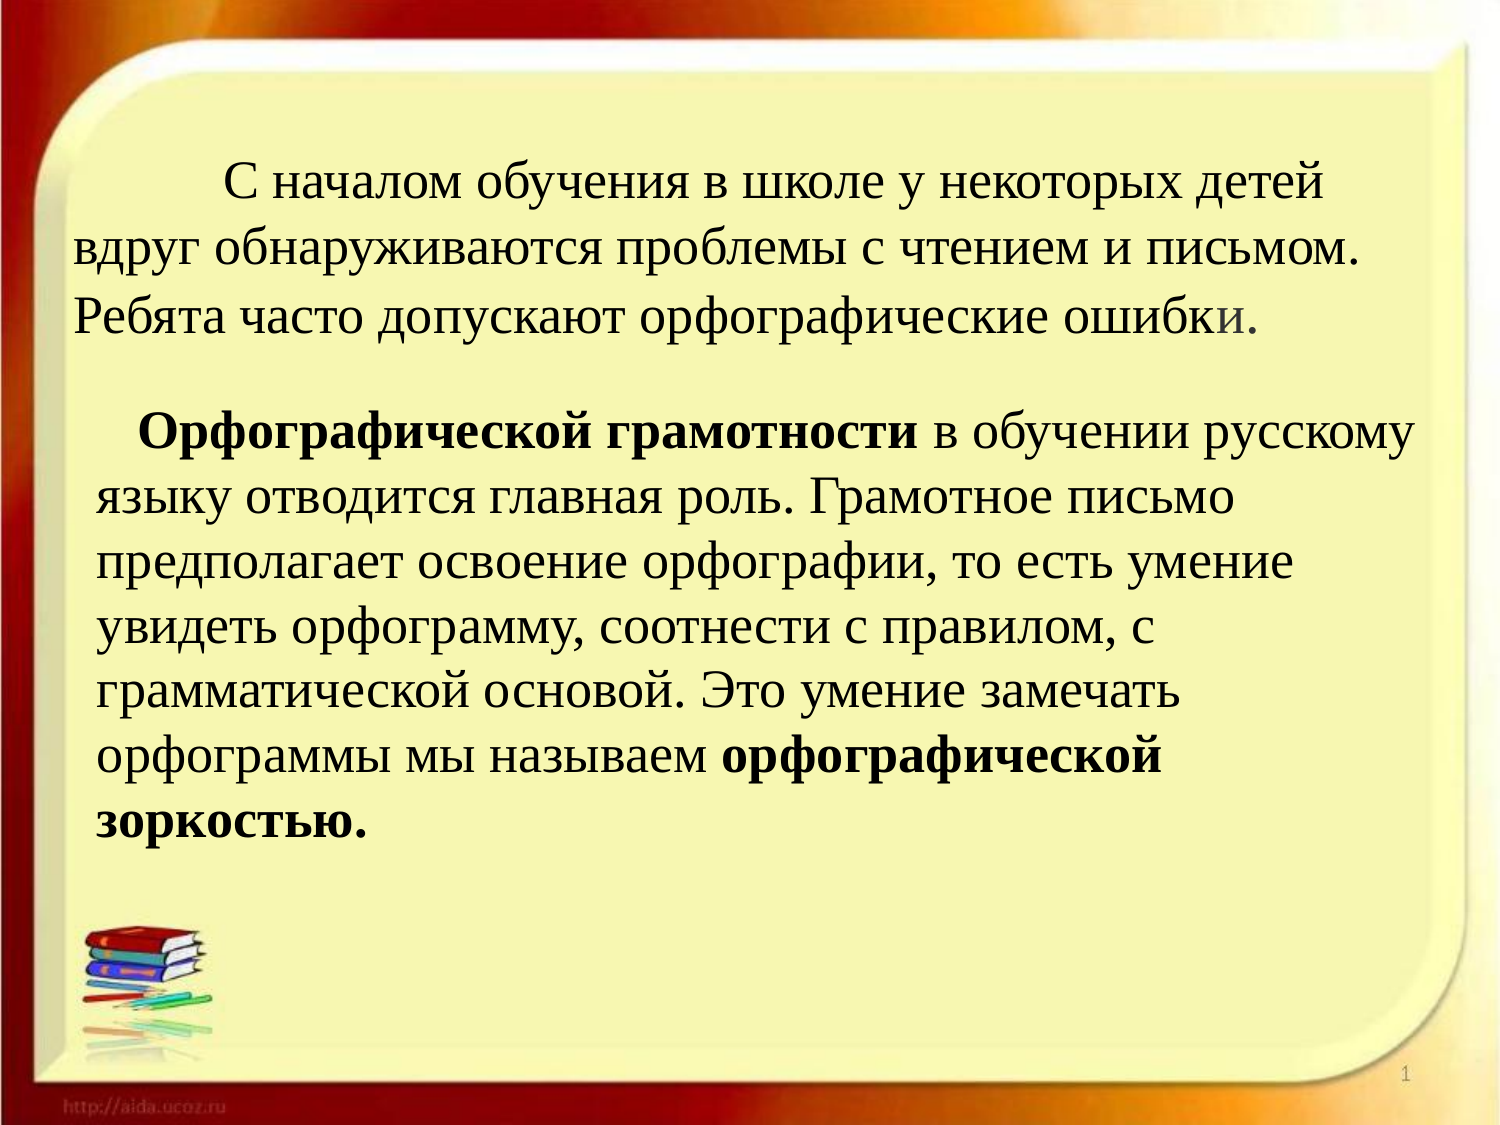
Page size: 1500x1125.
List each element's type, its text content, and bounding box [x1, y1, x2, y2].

picture [0, 0, 1500, 1125]
text_box Орфографической грамотности в обучении русскому языку отводится главная роль. Грамотное письмо предполагает освоение орфографии, то есть умение увидеть орфограмму, соотнести с правилом, с грамматической основой. Это умение замечать орфограммы мы называем орфографической зоркостью. [82, 386, 1442, 922]
text_box С началом обучения в школе у некоторых детей вдруг обнаруживаются проблемы с чтением и письмом. Ребята часто допускают орфографические ошибки. [58, 133, 1430, 423]
